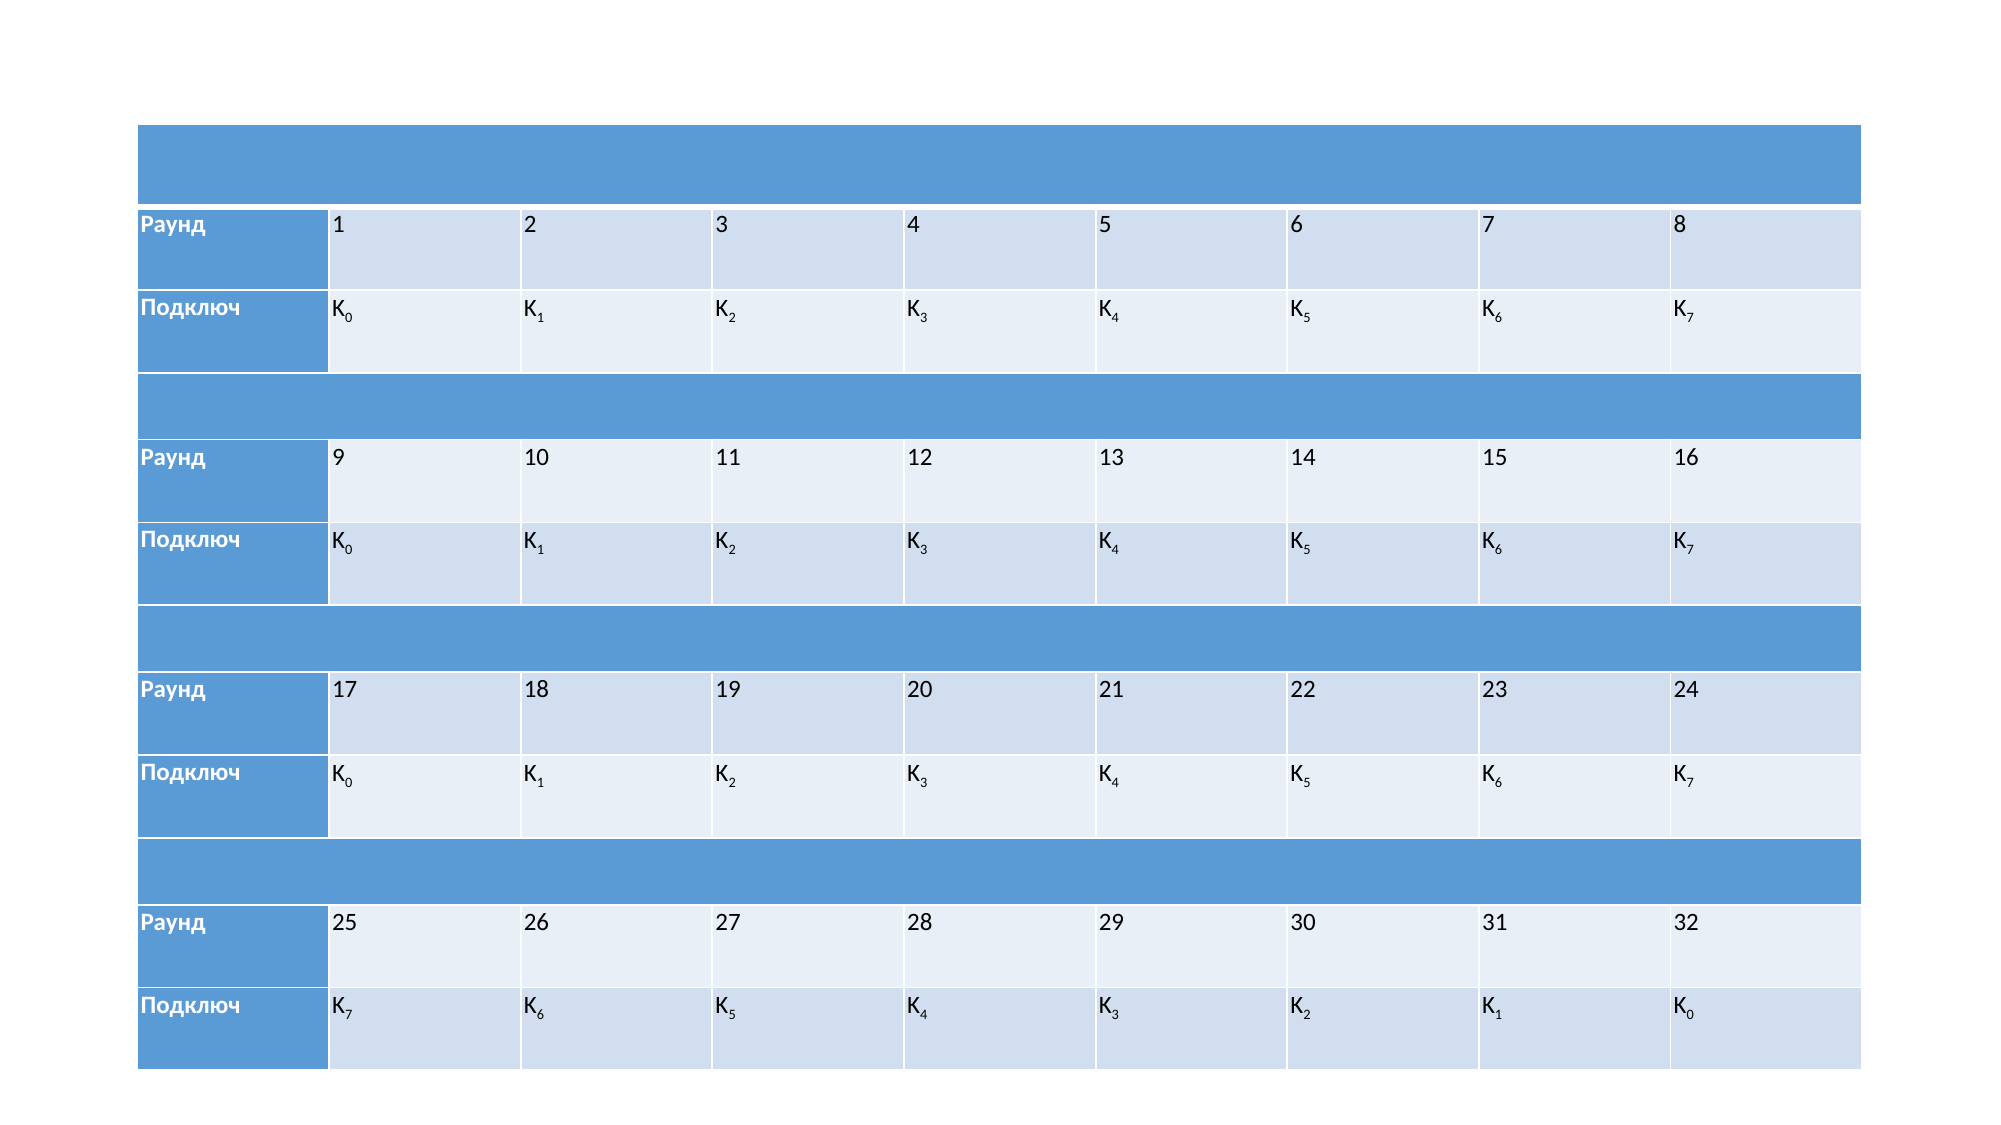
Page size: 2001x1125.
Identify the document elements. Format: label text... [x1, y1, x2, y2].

table_cell K3 [905, 523, 1095, 604]
table_cell K2 [1288, 988, 1478, 1069]
table_cell 16 [1671, 440, 1861, 522]
table_cell K3 [905, 756, 1095, 837]
table_cell Раунд [138, 440, 328, 522]
table_cell 5 [1097, 210, 1286, 289]
table_cell K1 [522, 523, 711, 604]
table_cell K0 [330, 756, 520, 837]
table_cell 6 [1288, 210, 1478, 289]
table_cell K6 [522, 988, 711, 1069]
table_cell K0 [1671, 988, 1861, 1069]
table_cell K4 [1097, 756, 1286, 837]
table_header [138, 125, 1861, 204]
table_cell [138, 374, 1861, 439]
table_cell K5 [1288, 291, 1478, 372]
table_cell Раунд [138, 210, 328, 289]
table_cell K3 [905, 291, 1095, 372]
table_cell 30 [1288, 906, 1478, 987]
table_cell [138, 839, 1861, 904]
table_cell K0 [330, 523, 520, 604]
table_cell K4 [905, 988, 1095, 1069]
table_cell K1 [522, 291, 711, 372]
table_cell 26 [522, 906, 711, 987]
table_cell 32 [1671, 906, 1861, 987]
table_cell 10 [522, 440, 711, 522]
table_cell K6 [1480, 523, 1670, 604]
table_cell K4 [1097, 523, 1286, 604]
table_cell Подключ [138, 523, 328, 604]
table_cell 21 [1097, 673, 1286, 754]
table_cell K7 [1671, 291, 1861, 372]
table_cell 27 [713, 906, 903, 987]
table_cell 19 [713, 673, 903, 754]
table_cell 28 [905, 906, 1095, 987]
table_cell 7 [1480, 210, 1670, 289]
table_cell Раунд [138, 673, 328, 754]
table_cell 22 [1288, 673, 1478, 754]
table_cell Раунд [138, 906, 328, 987]
table_cell K5 [713, 988, 903, 1069]
table_cell 15 [1480, 440, 1670, 522]
table_cell 2 [522, 210, 711, 289]
table_cell 1 [330, 210, 520, 289]
table_cell 23 [1480, 673, 1670, 754]
table_cell K7 [330, 988, 520, 1069]
table_cell 25 [330, 906, 520, 987]
table_cell 13 [1097, 440, 1286, 522]
table_cell 11 [713, 440, 903, 522]
table_cell 12 [905, 440, 1095, 522]
table_cell K5 [1288, 756, 1478, 837]
table_cell 31 [1480, 906, 1670, 987]
table_cell K4 [1097, 291, 1286, 372]
table_cell K2 [713, 291, 903, 372]
table_cell 9 [330, 440, 520, 522]
table_cell K1 [522, 756, 711, 837]
table_cell 18 [522, 673, 711, 754]
table_cell K7 [1671, 756, 1861, 837]
table_cell 20 [905, 673, 1095, 754]
table_cell K2 [713, 756, 903, 837]
table_cell 17 [330, 673, 520, 754]
table_cell K6 [1480, 756, 1670, 837]
table_cell K3 [1097, 988, 1286, 1069]
table_cell 14 [1288, 440, 1478, 522]
table_cell 4 [905, 210, 1095, 289]
table_cell K7 [1671, 523, 1861, 604]
table_cell 24 [1671, 673, 1861, 754]
table_cell 3 [713, 210, 903, 289]
table_cell 29 [1097, 906, 1286, 987]
table_cell K5 [1288, 523, 1478, 604]
table_cell Подключ [138, 988, 328, 1069]
table_cell K2 [713, 523, 903, 604]
table_cell K0 [330, 291, 520, 372]
table_cell [138, 606, 1861, 671]
table_cell K6 [1480, 291, 1670, 372]
table_cell K1 [1480, 988, 1670, 1069]
table_cell Подключ [138, 291, 328, 372]
table_cell Подключ [138, 756, 328, 837]
table_cell 8 [1671, 210, 1861, 289]
